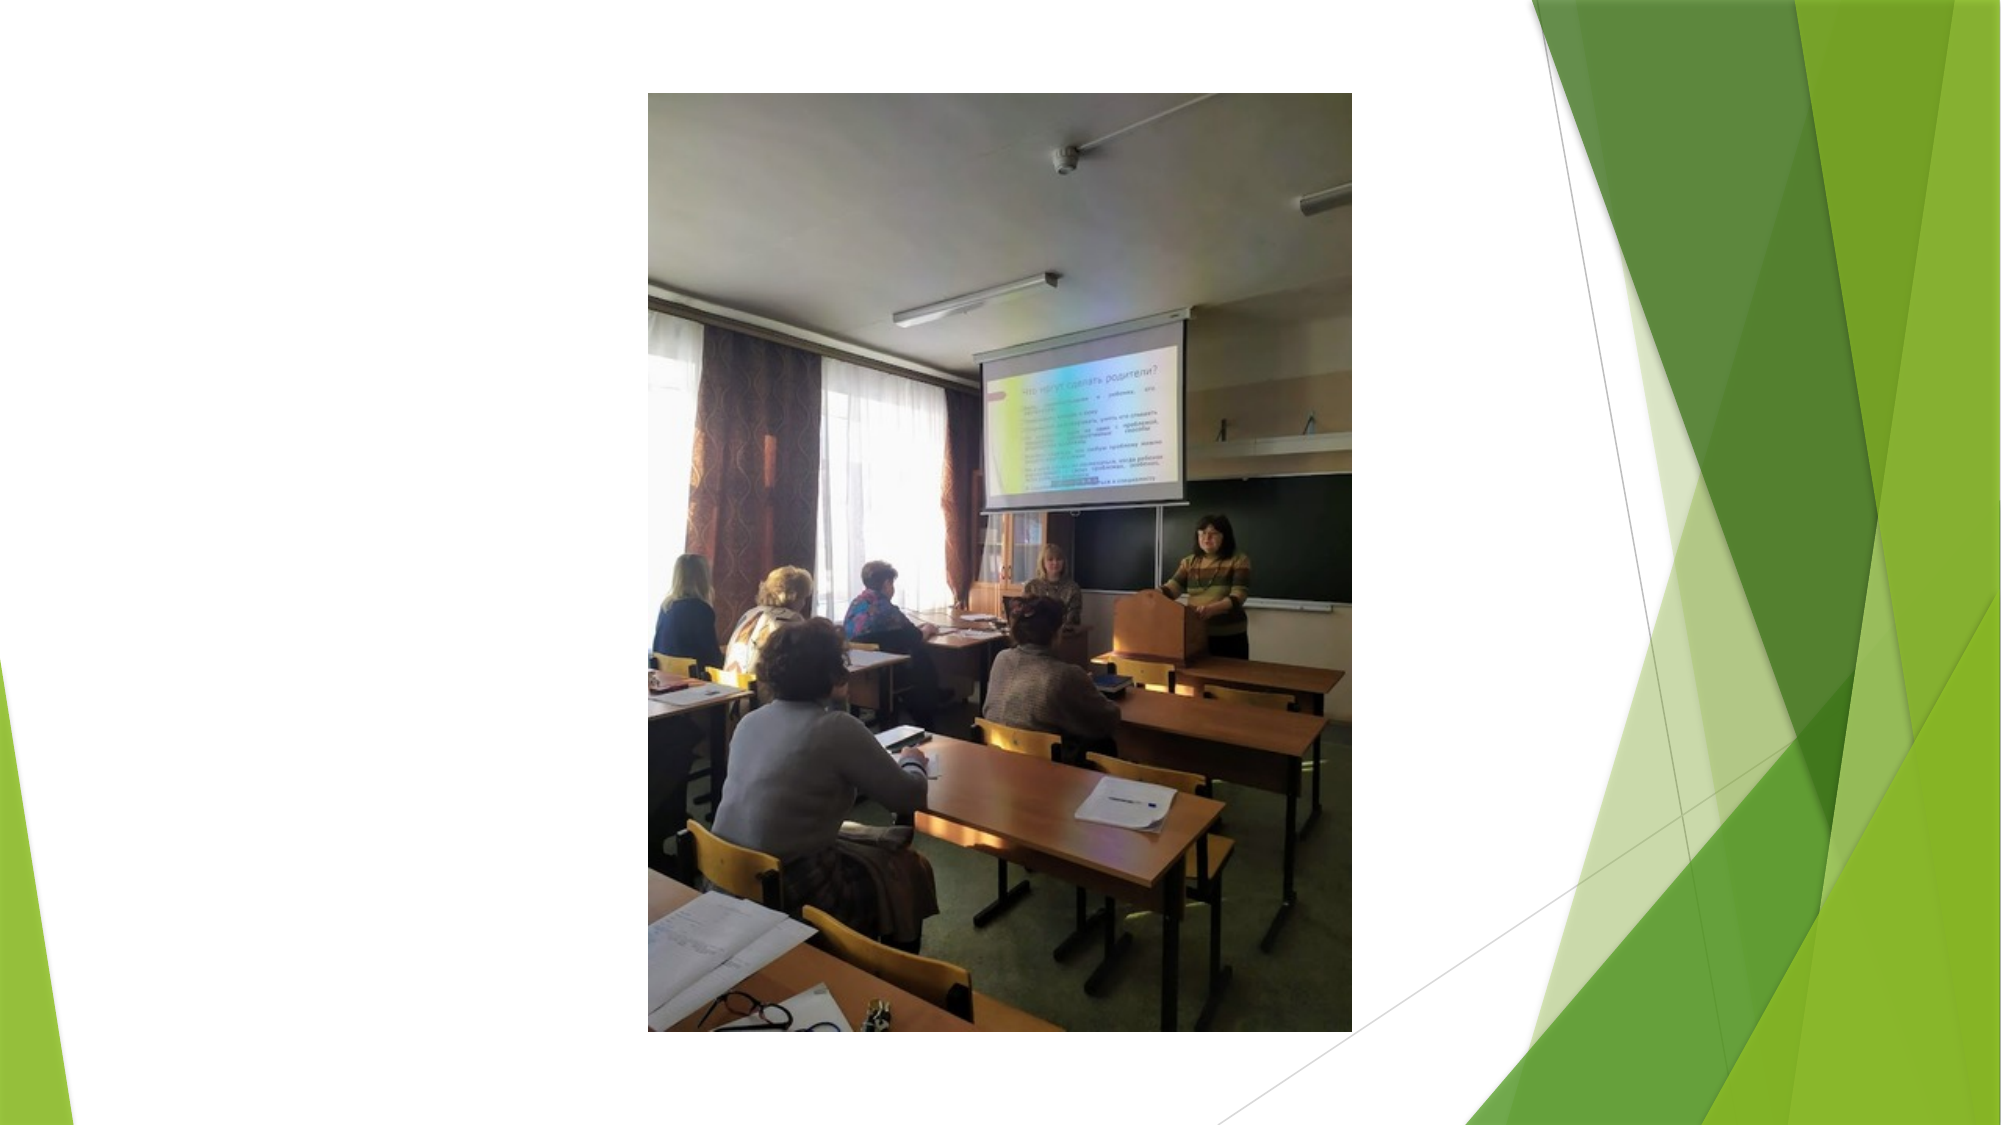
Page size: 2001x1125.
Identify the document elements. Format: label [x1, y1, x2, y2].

picture [647, 93, 1352, 1032]
